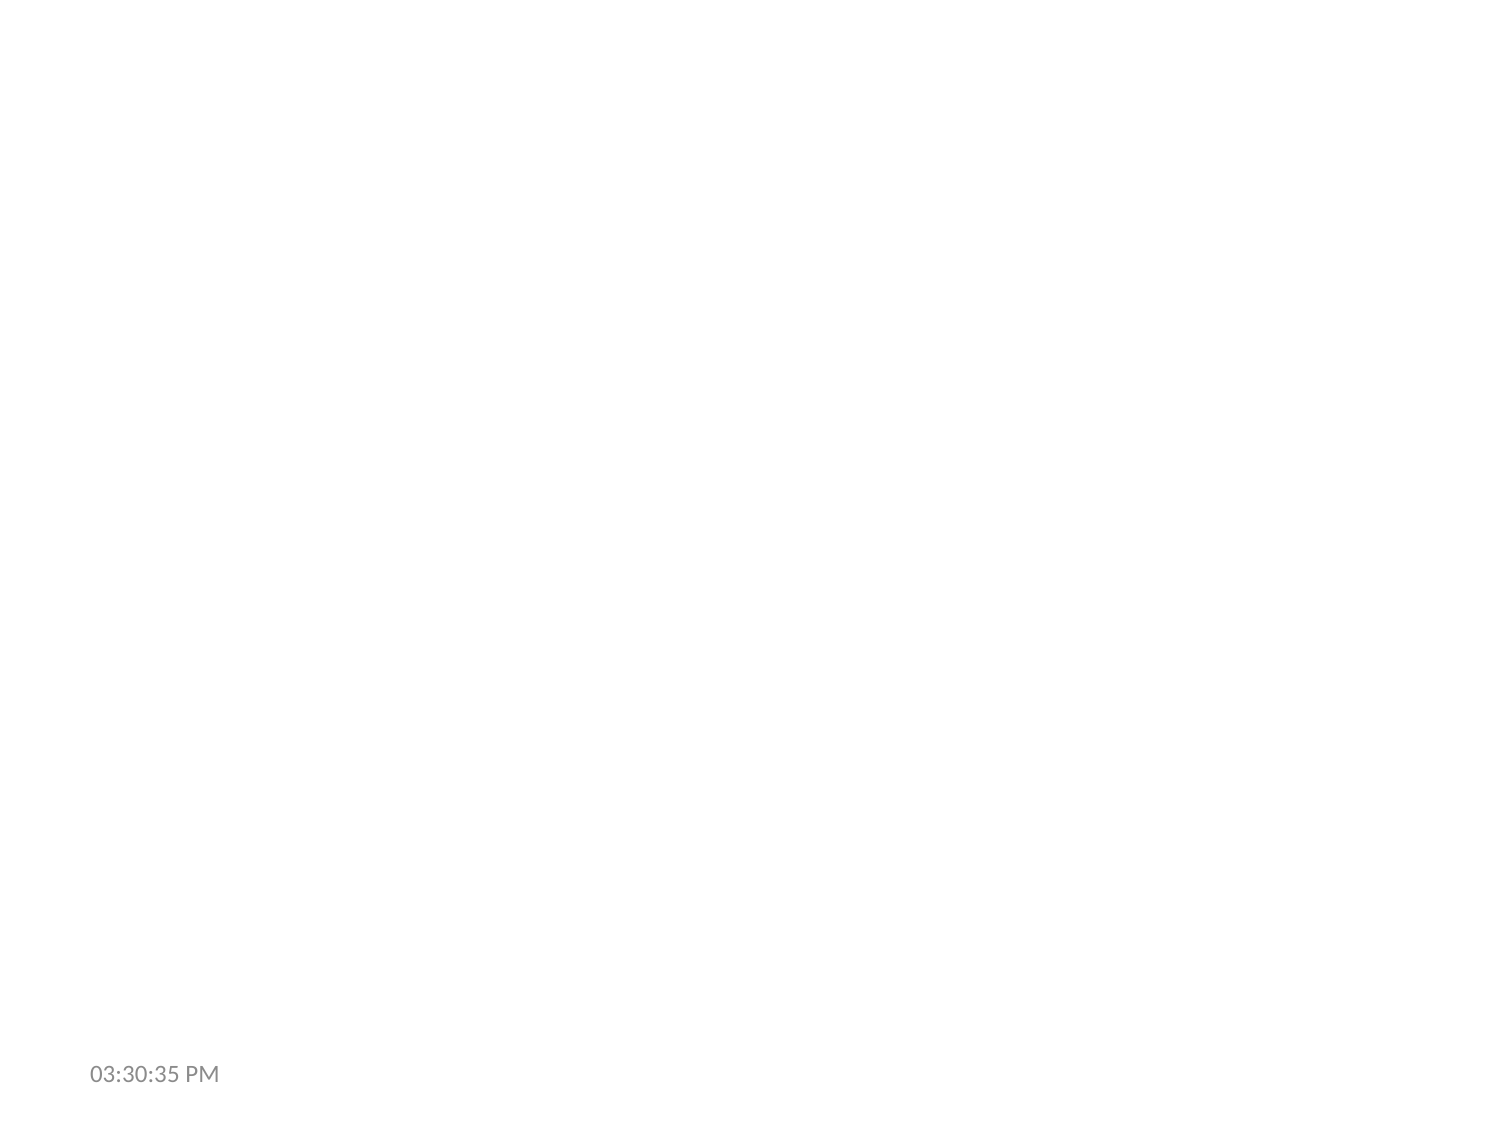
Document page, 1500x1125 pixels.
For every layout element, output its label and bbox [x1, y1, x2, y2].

slide_number [75, 1042, 425, 1103]
